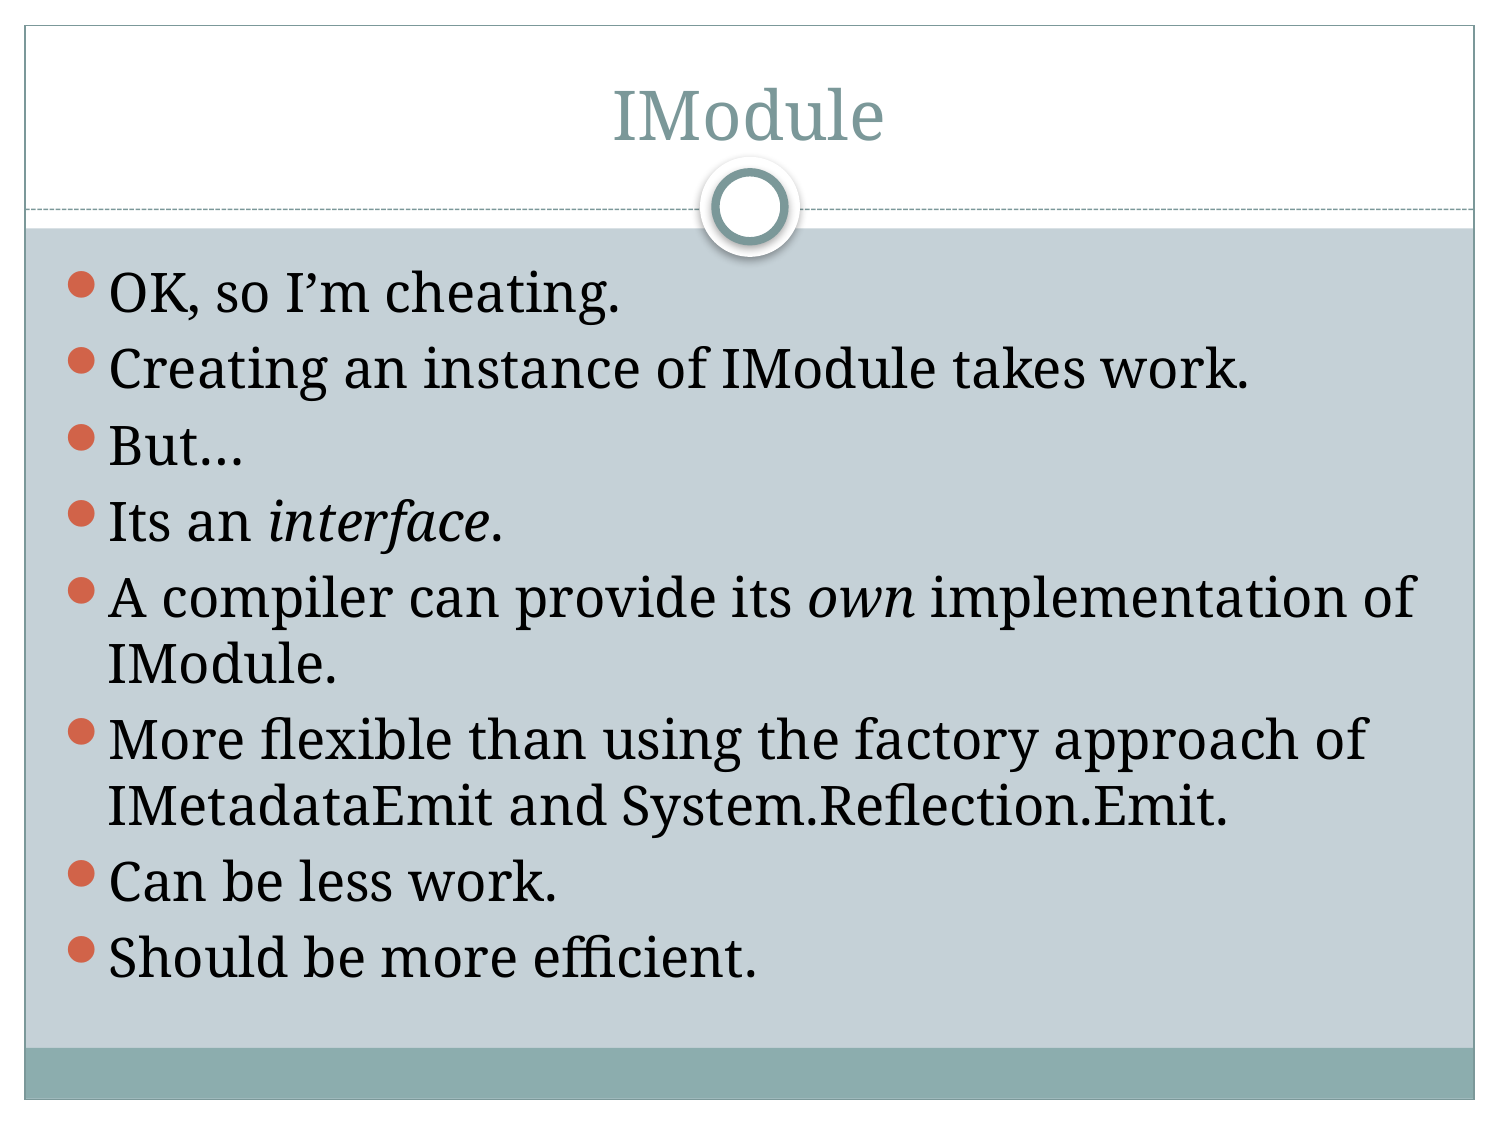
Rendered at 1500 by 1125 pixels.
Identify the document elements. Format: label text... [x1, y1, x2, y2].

title IModule [49, 37, 1450, 162]
list OK, so I’m cheating. Creating an instance of IModule takes work. But… Its an interface. A compiler can provide its own implementation of IModule. More flexible than using the factory approach of IMetadataEmit and System.Reflection.Emit. Can be less work. Should be more efficient. [49, 250, 1445, 1001]
